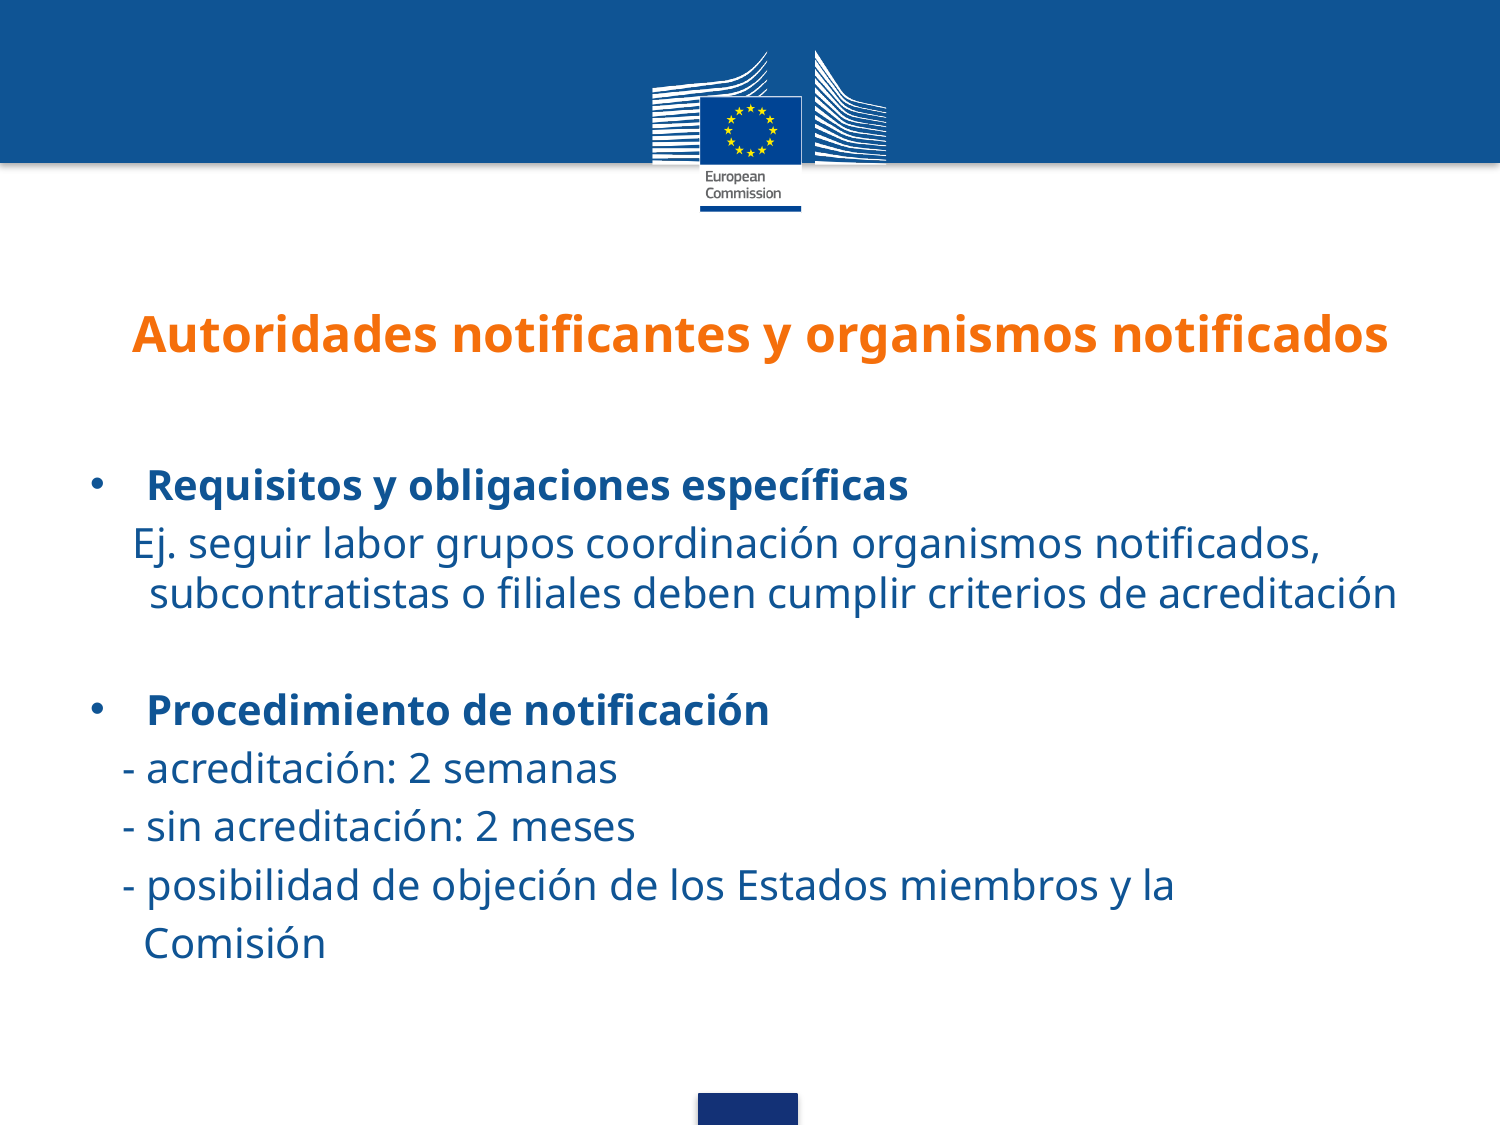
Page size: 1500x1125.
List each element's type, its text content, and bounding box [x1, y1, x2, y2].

title Autoridades notificantes y organismos notificados [76, 255, 1459, 410]
list Requisitos y obligaciones específicas Ej. seguir labor grupos coordinación organismos notificados, subcontratistas o filiales deben cumplir criterios de acreditación Procedimiento de notificación - acreditación: 2 semanas - sin acreditación: 2 meses - posibilidad de objeción de los Estados miembros y la Comisión [74, 450, 1436, 1048]
